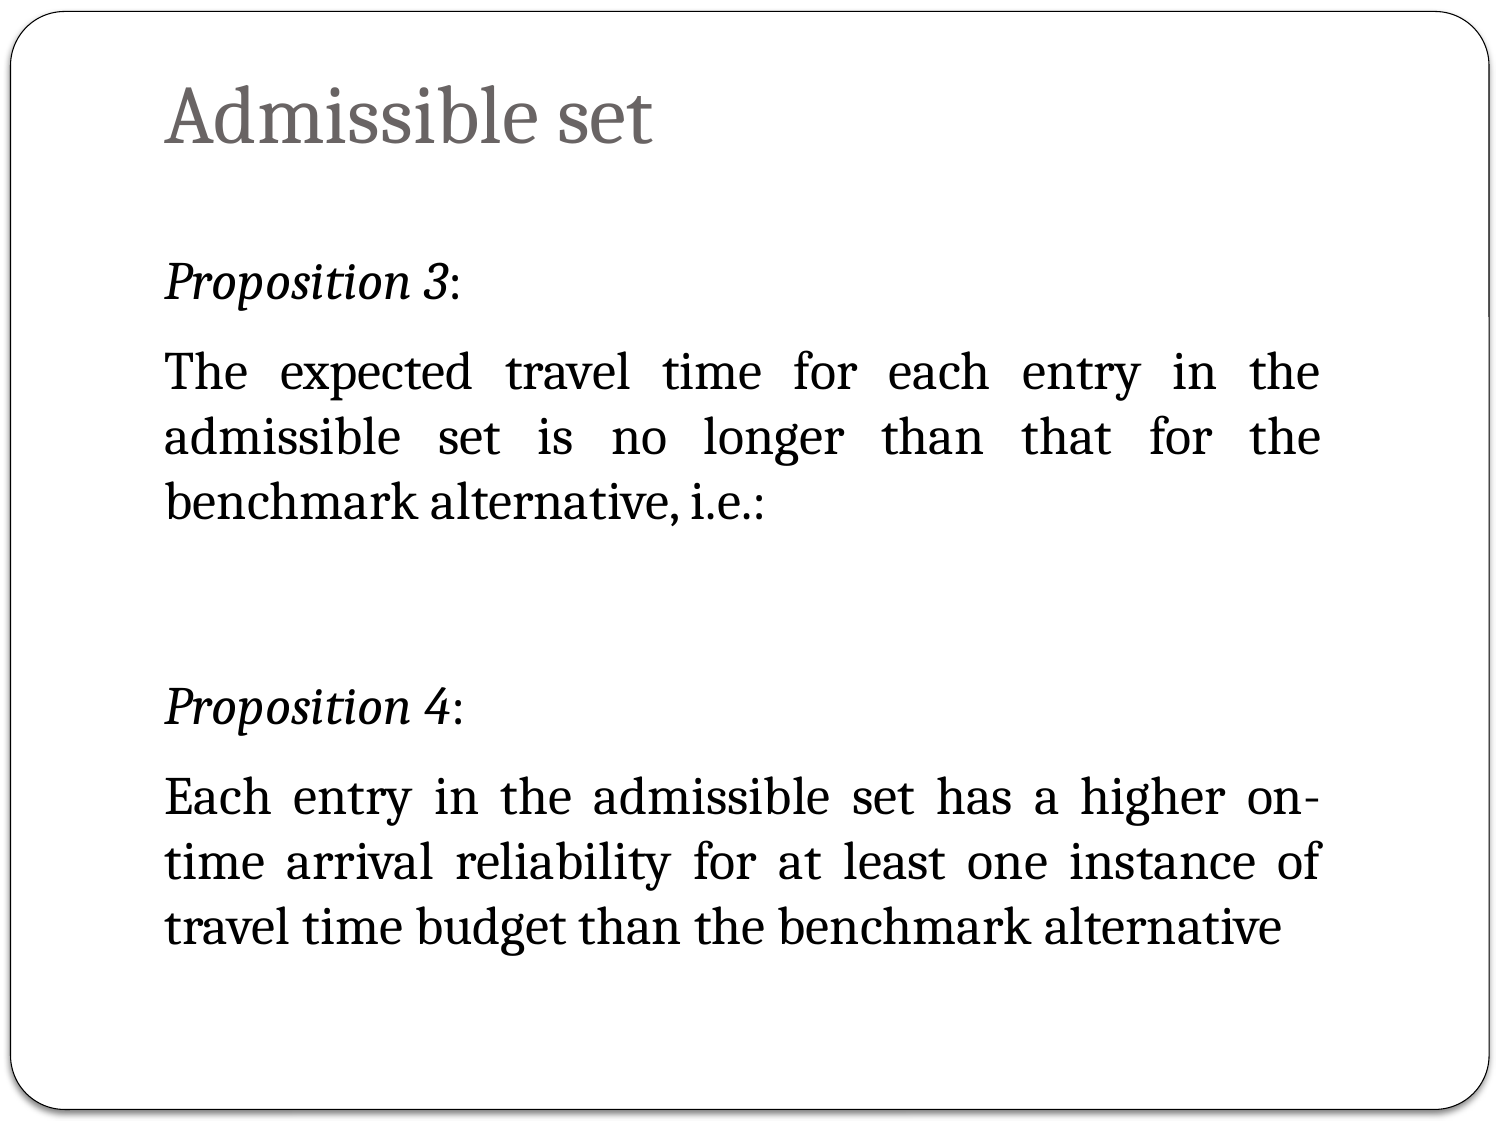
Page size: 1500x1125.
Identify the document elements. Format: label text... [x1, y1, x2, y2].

title Admissible set [150, 45, 1425, 175]
